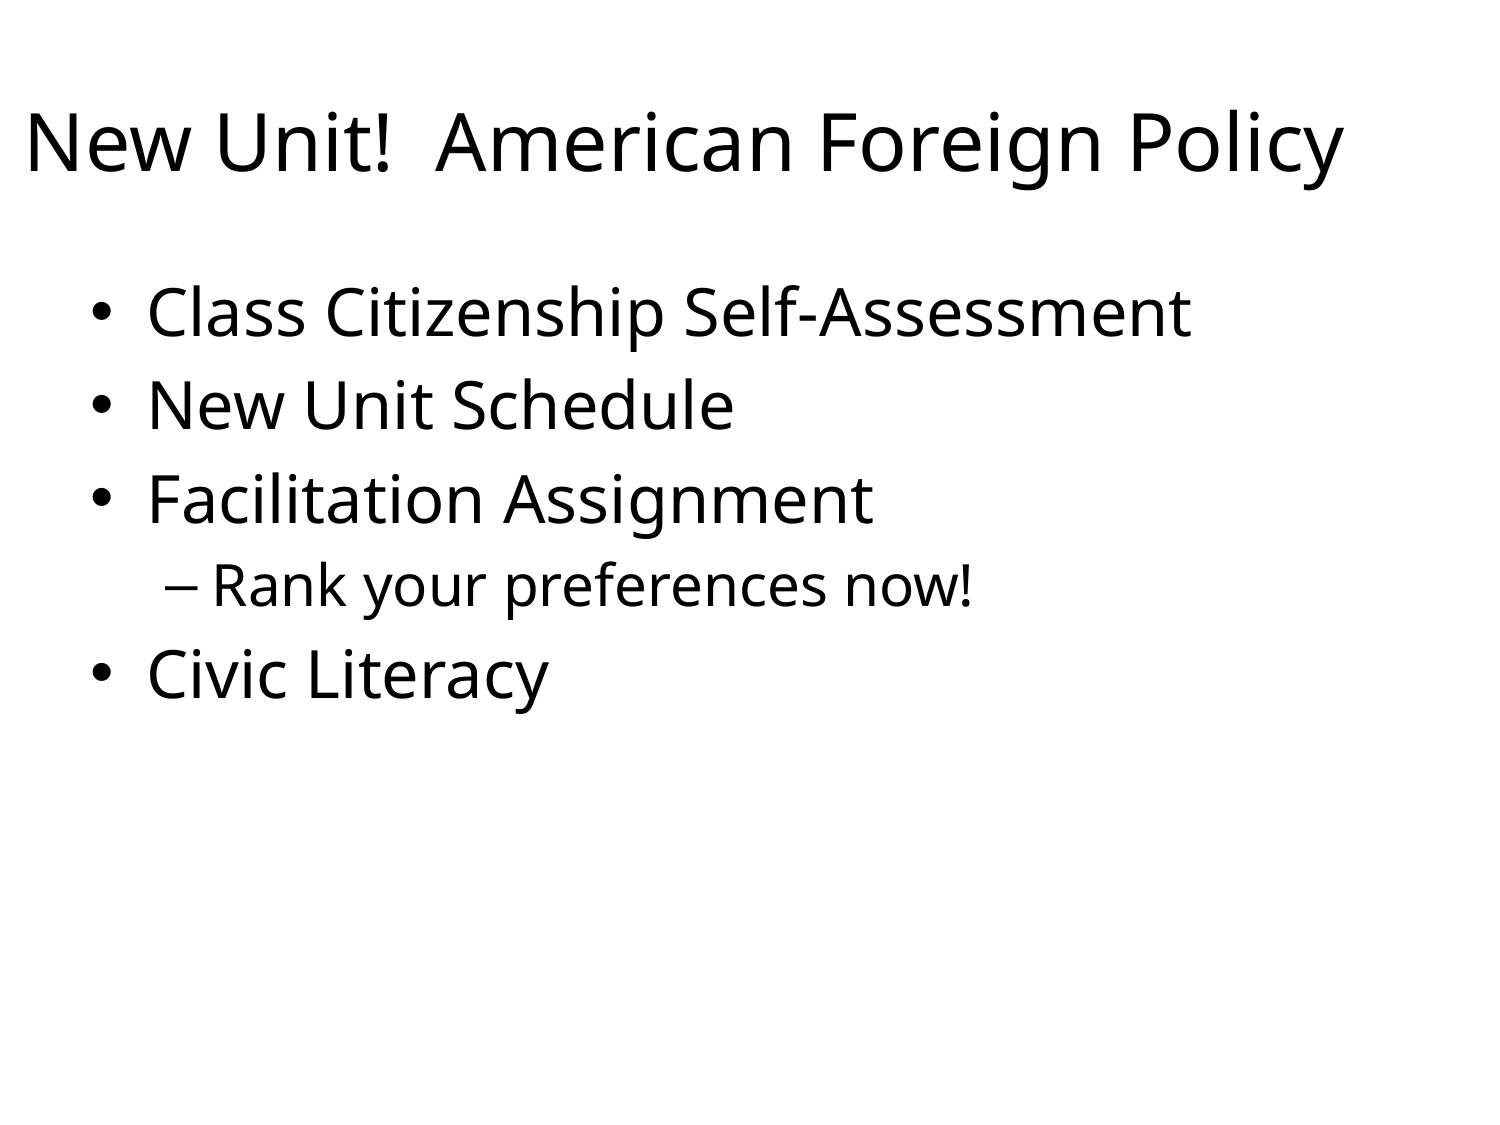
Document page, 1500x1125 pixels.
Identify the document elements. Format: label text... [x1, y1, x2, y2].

list Class Citizenship Self-Assessment New Unit Schedule Facilitation Assignment Rank your preferences now! Civic Literacy [75, 262, 1425, 1005]
title New Unit! American Foreign Policy [0, 45, 1500, 233]
